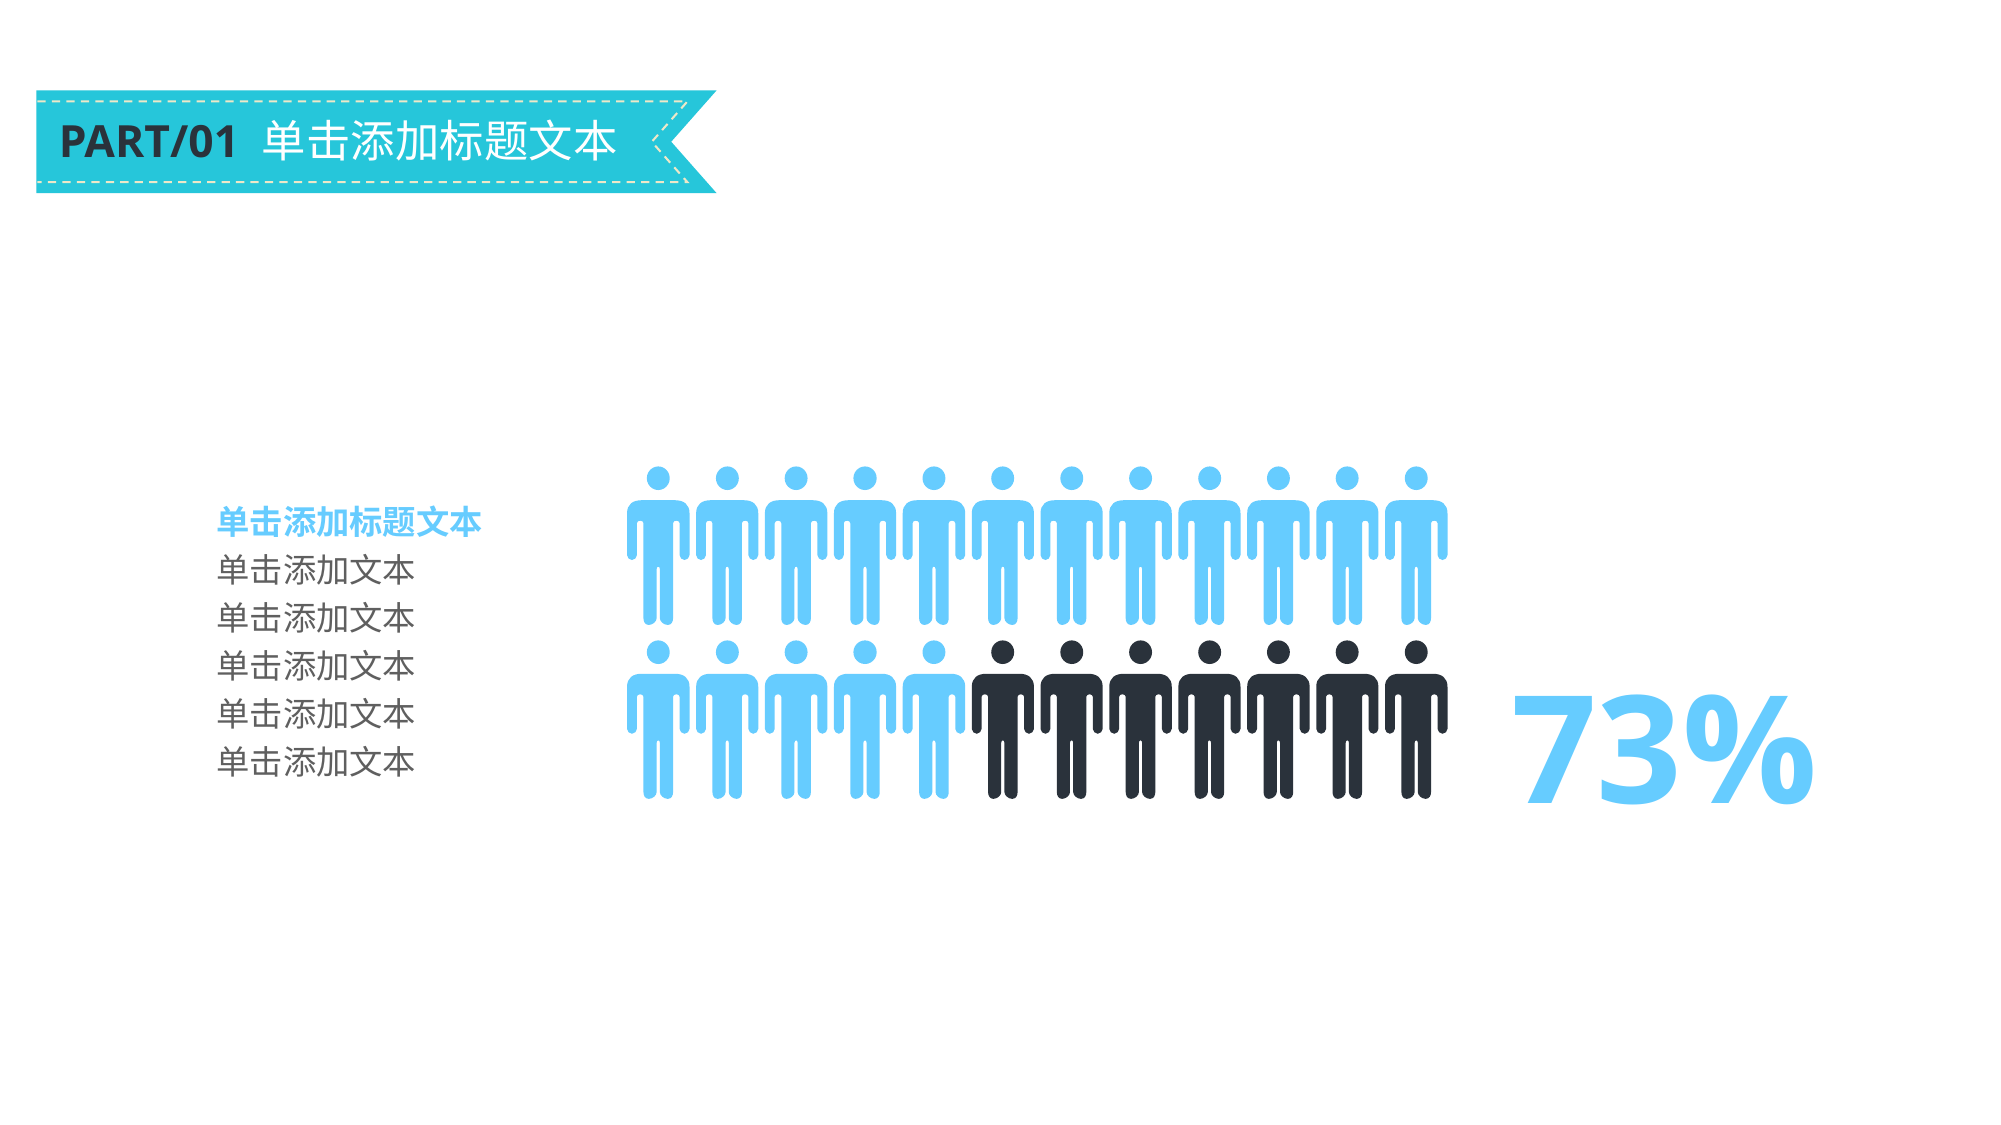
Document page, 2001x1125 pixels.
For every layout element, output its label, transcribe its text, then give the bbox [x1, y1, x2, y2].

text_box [833, 640, 897, 799]
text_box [1316, 466, 1379, 625]
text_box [1109, 466, 1172, 625]
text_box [764, 466, 828, 625]
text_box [1178, 466, 1241, 625]
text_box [1040, 466, 1103, 625]
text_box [1316, 640, 1379, 799]
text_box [1384, 640, 1448, 799]
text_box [1040, 640, 1103, 799]
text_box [833, 466, 897, 625]
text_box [902, 466, 966, 625]
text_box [627, 640, 690, 799]
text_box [1109, 640, 1172, 799]
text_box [627, 466, 690, 625]
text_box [696, 640, 759, 799]
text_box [1178, 640, 1241, 799]
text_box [971, 640, 1034, 799]
text_box 单击添加标题文本 单击添加文本 单击添加文本 单击添加文本 单击添加文本 单击添加文本 [201, 486, 498, 789]
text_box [696, 466, 759, 625]
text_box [971, 466, 1034, 625]
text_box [1247, 466, 1310, 625]
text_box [902, 640, 966, 799]
text_box 73% [1496, 645, 1833, 841]
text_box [1247, 640, 1310, 799]
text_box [36, 90, 717, 194]
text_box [764, 640, 828, 799]
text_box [1384, 466, 1448, 625]
